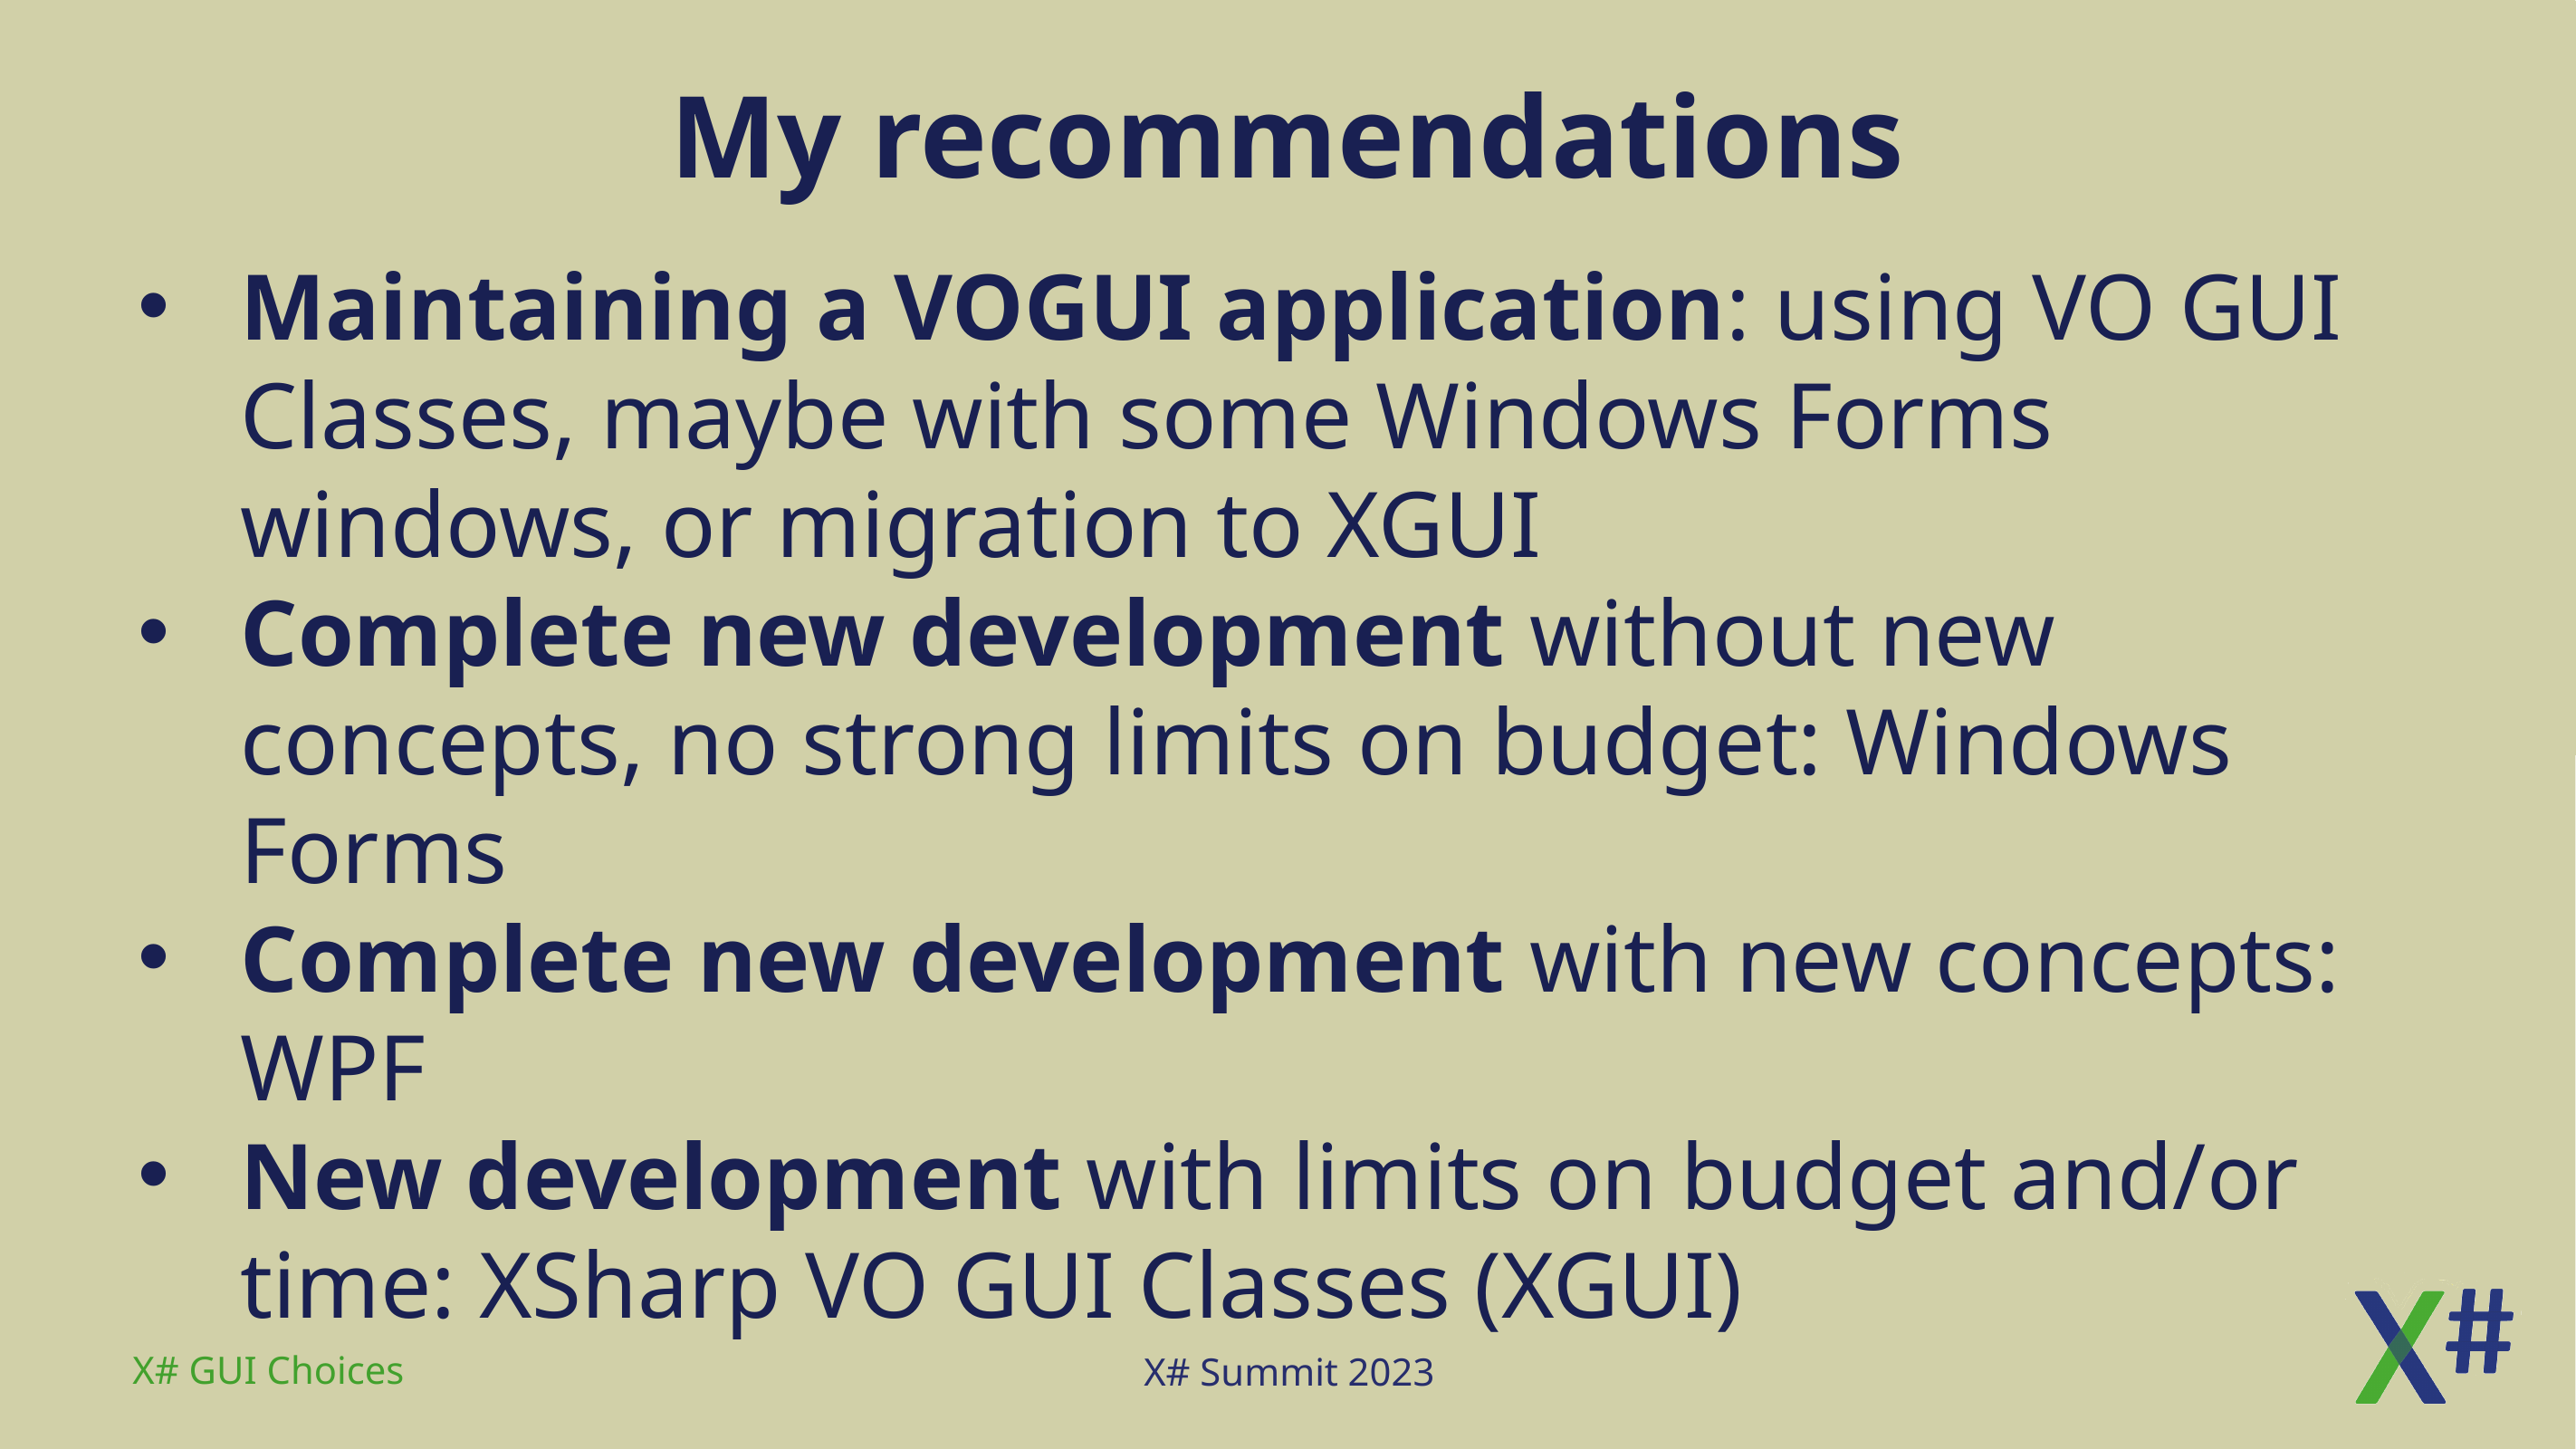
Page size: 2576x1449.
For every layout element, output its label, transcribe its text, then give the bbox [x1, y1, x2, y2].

picture [2335, 1267, 2536, 1425]
text_box Maintaining a VOGUI application: using VO GUI Classes, maybe with some Windows Forms windows, or migration to XGUI Complete new development without new concepts, no strong limits on budget: Windows Forms Complete new development with new concepts: WPF New development with limits on budget and/or time: XSharp VO GUI Classes (XGUI) [125, 243, 2443, 1228]
title My recommendations [129, 58, 2447, 211]
